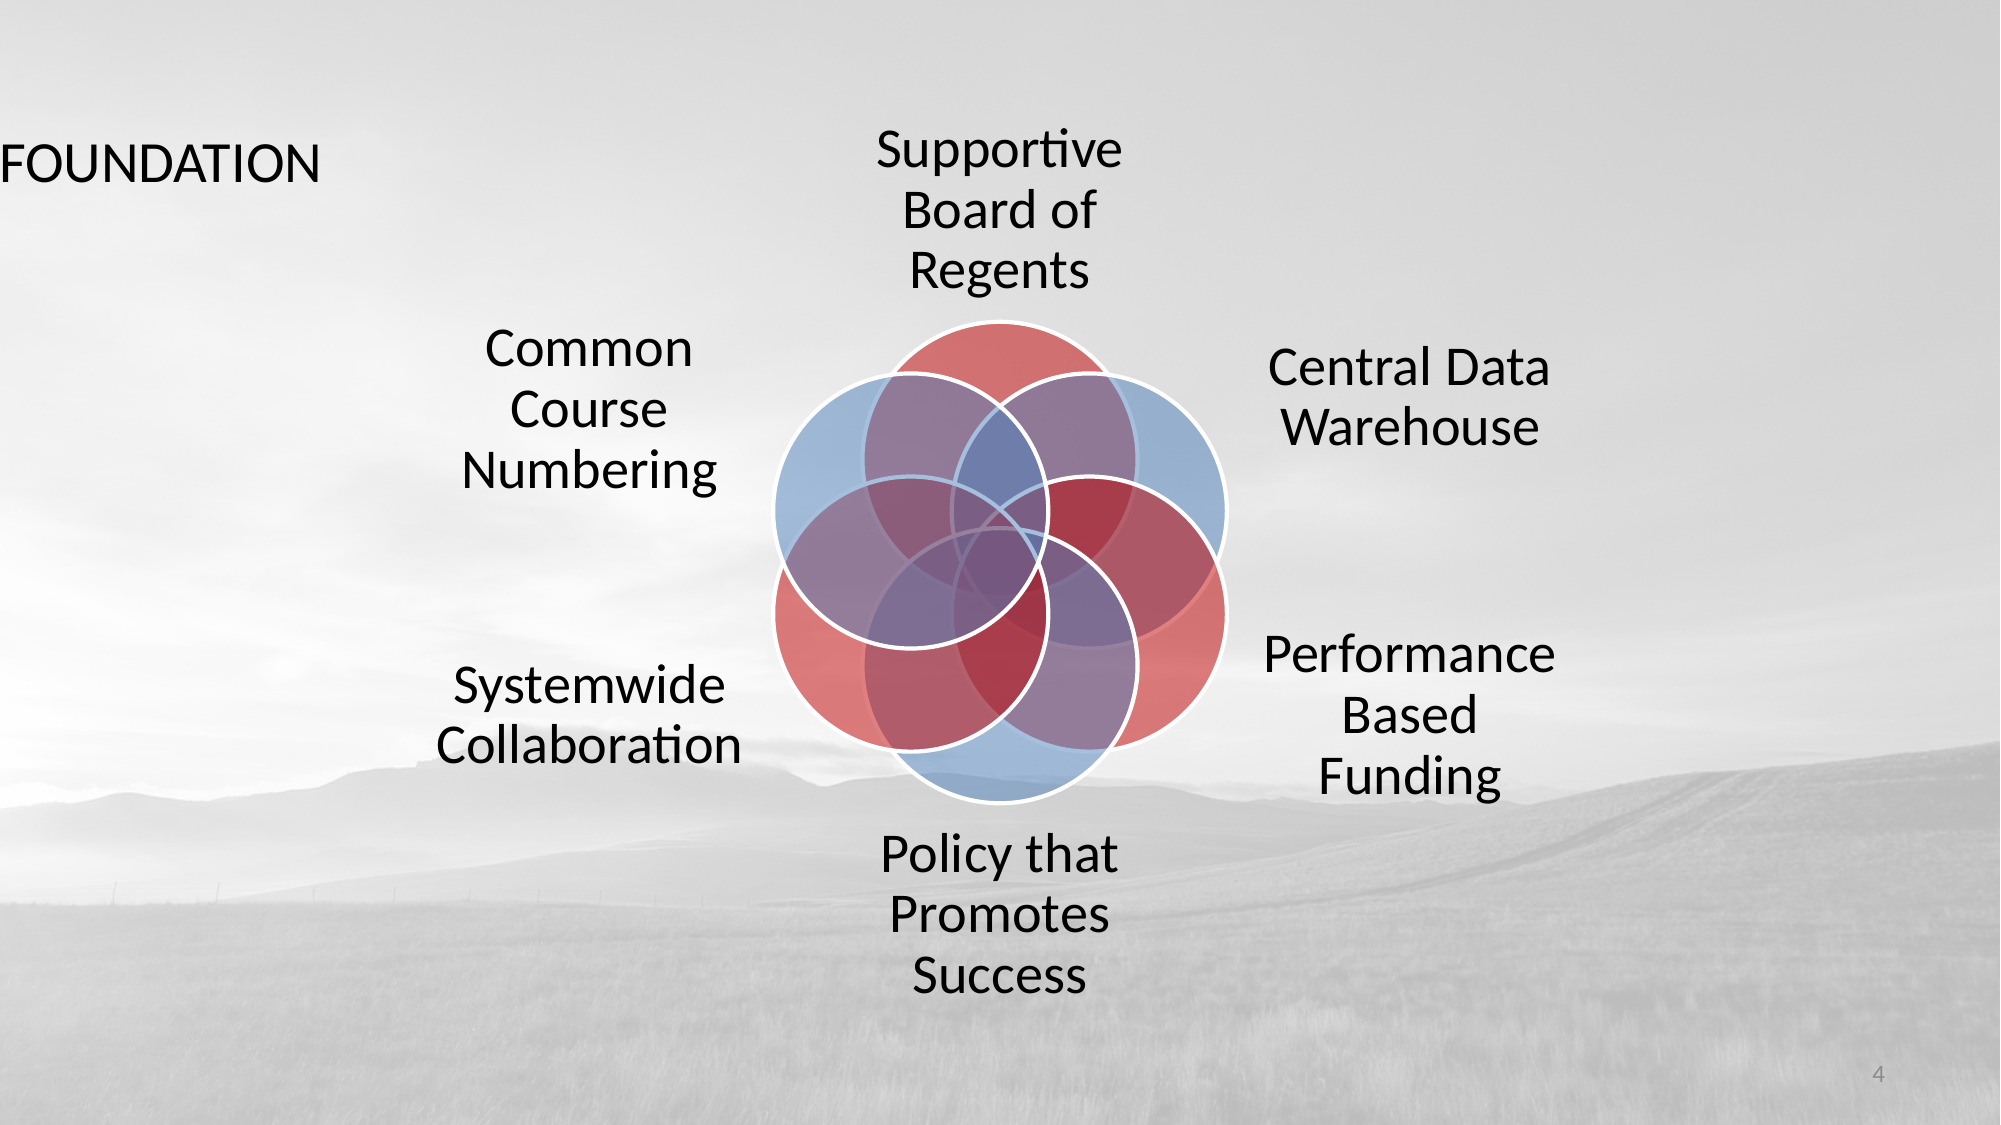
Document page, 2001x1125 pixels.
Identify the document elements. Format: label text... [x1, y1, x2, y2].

slide_number 4 [1433, 1042, 1900, 1103]
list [51, 116, 1949, 1009]
text_box FOUNDATION [0, 116, 50, 202]
